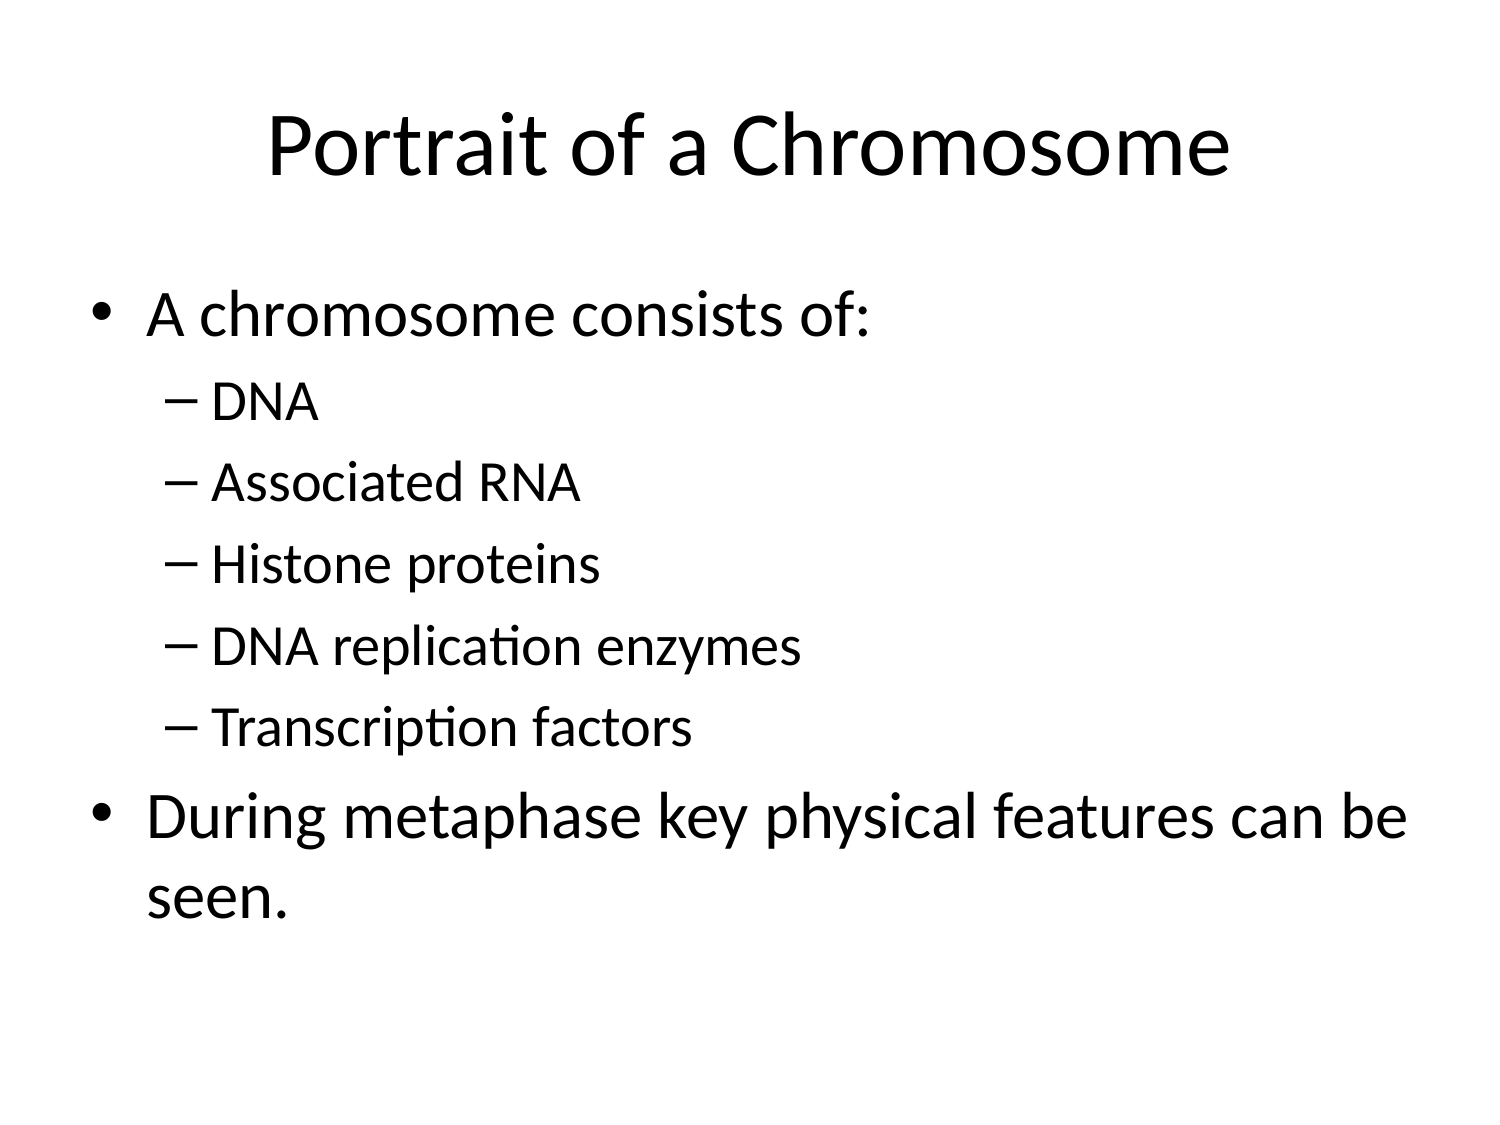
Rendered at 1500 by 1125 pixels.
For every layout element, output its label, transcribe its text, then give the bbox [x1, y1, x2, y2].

list A chromosome consists of: DNA Associated RNA Histone proteins DNA replication enzymes Transcription factors During metaphase key physical features can be seen. [75, 262, 1425, 1005]
title Portrait of a Chromosome [75, 45, 1425, 233]
